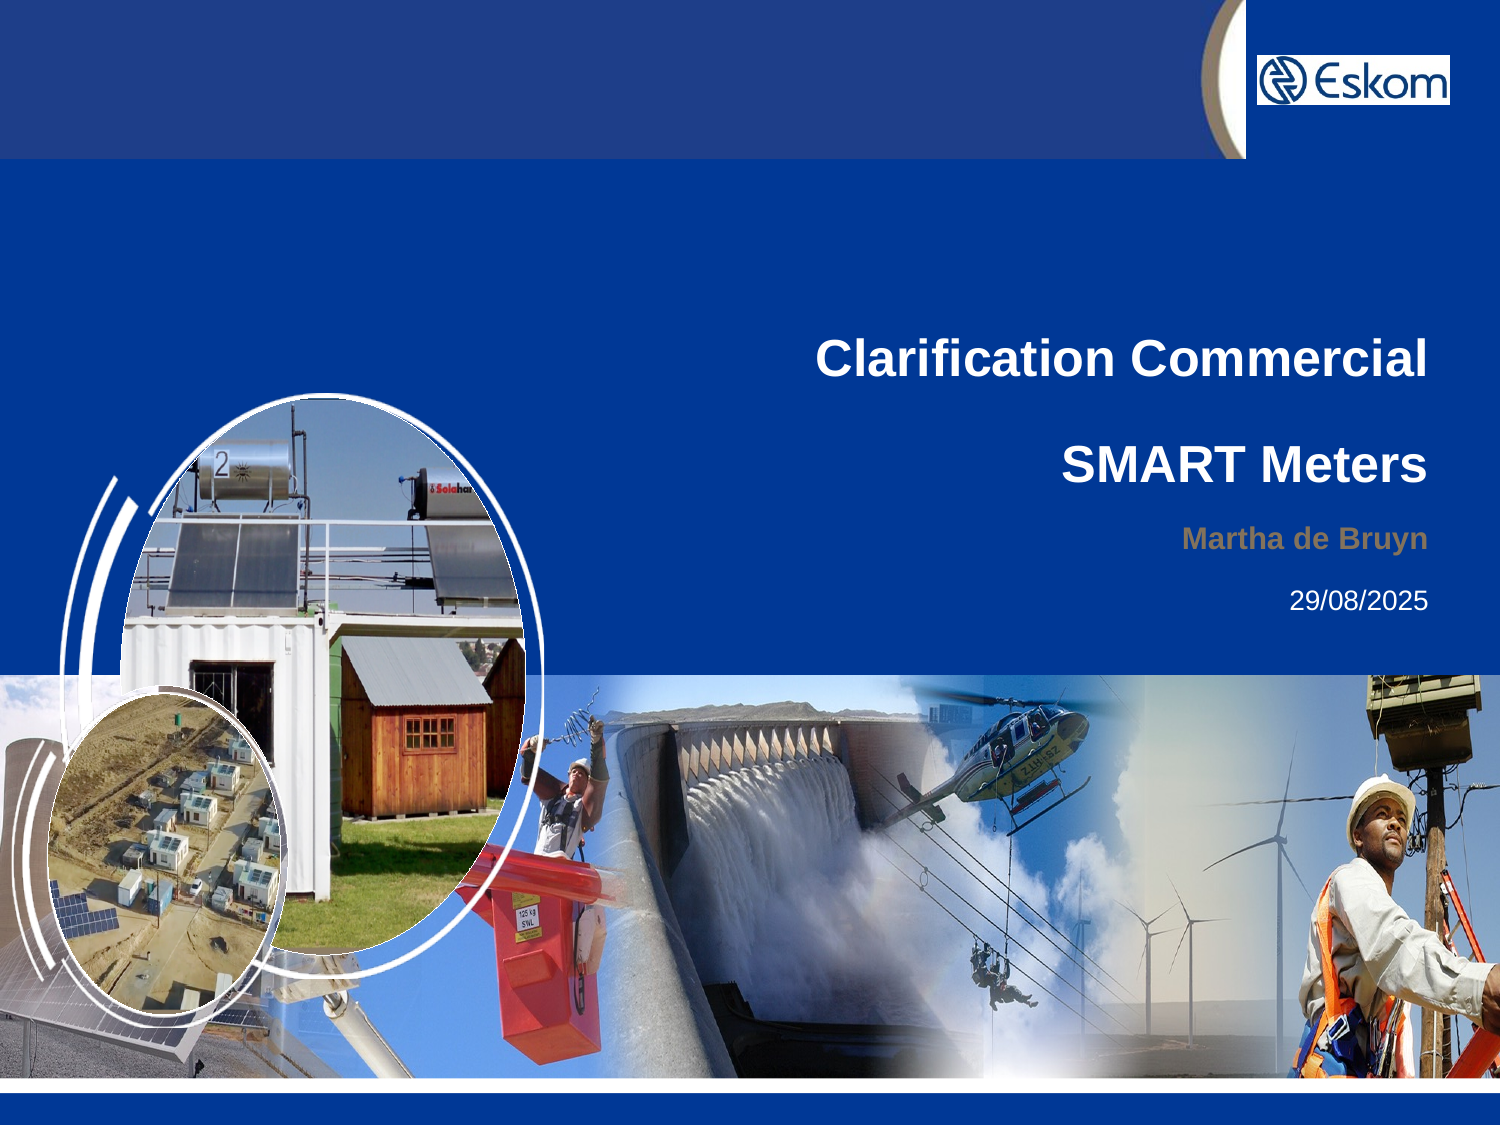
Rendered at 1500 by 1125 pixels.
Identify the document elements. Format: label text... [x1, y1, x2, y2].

list 29/08/2025 [546, 578, 1444, 633]
subtitle Martha de Bruyn [546, 515, 1444, 576]
picture [1257, 55, 1450, 105]
picture [0, 0, 1246, 159]
title Clarification Commercial SMART Meters [546, 342, 1444, 501]
picture [0, 396, 1500, 1078]
